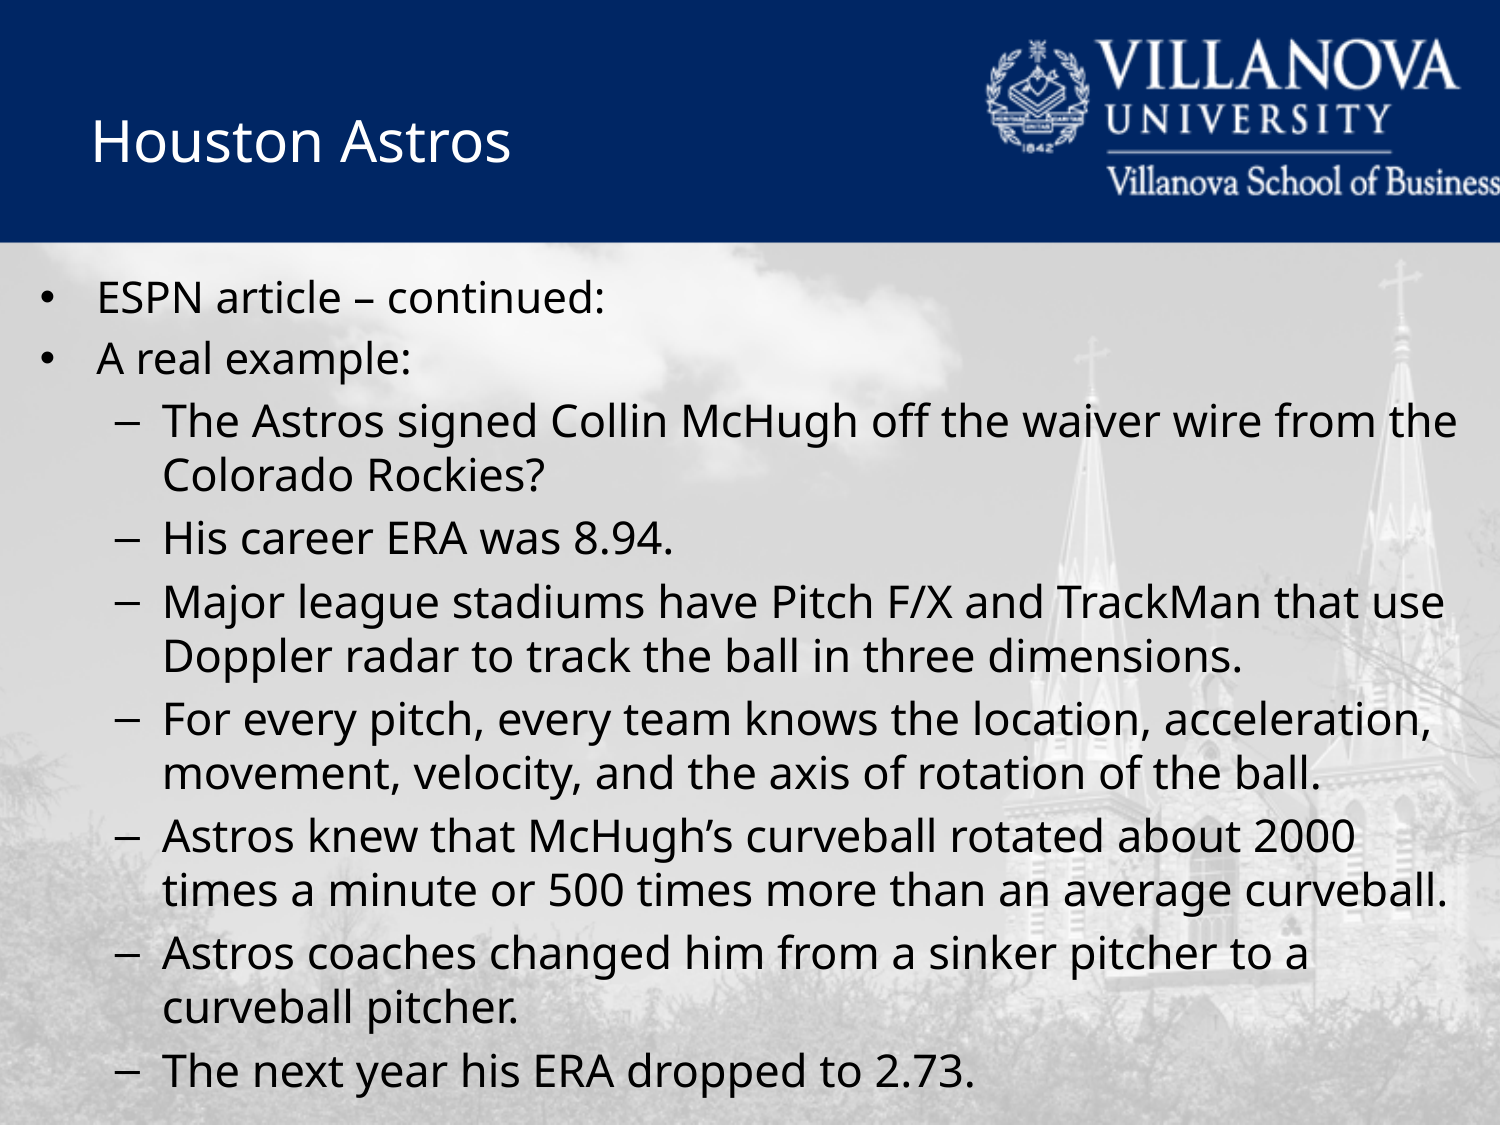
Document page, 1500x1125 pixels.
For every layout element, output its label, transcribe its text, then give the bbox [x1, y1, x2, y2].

picture [0, 0, 1500, 1125]
list ESPN article – continued: A real example: The Astros signed Collin McHugh off the waiver wire from the Colorado Rockies? His career ERA was 8.94. Major league stadiums have Pitch F/X and TrackMan that use Doppler radar to track the ball in three dimensions. For every pitch, every team knows the location, acceleration, movement, velocity, and the axis of rotation of the ball. Astros knew that McHugh’s curveball rotated about 2000 times a minute or 500 times more than an average curveball. Astros coaches changed him from a sinker pitcher to a curveball pitcher. The next year his ERA dropped to 2.73. [24, 262, 1475, 1125]
title Houston Astros [75, 45, 1425, 233]
